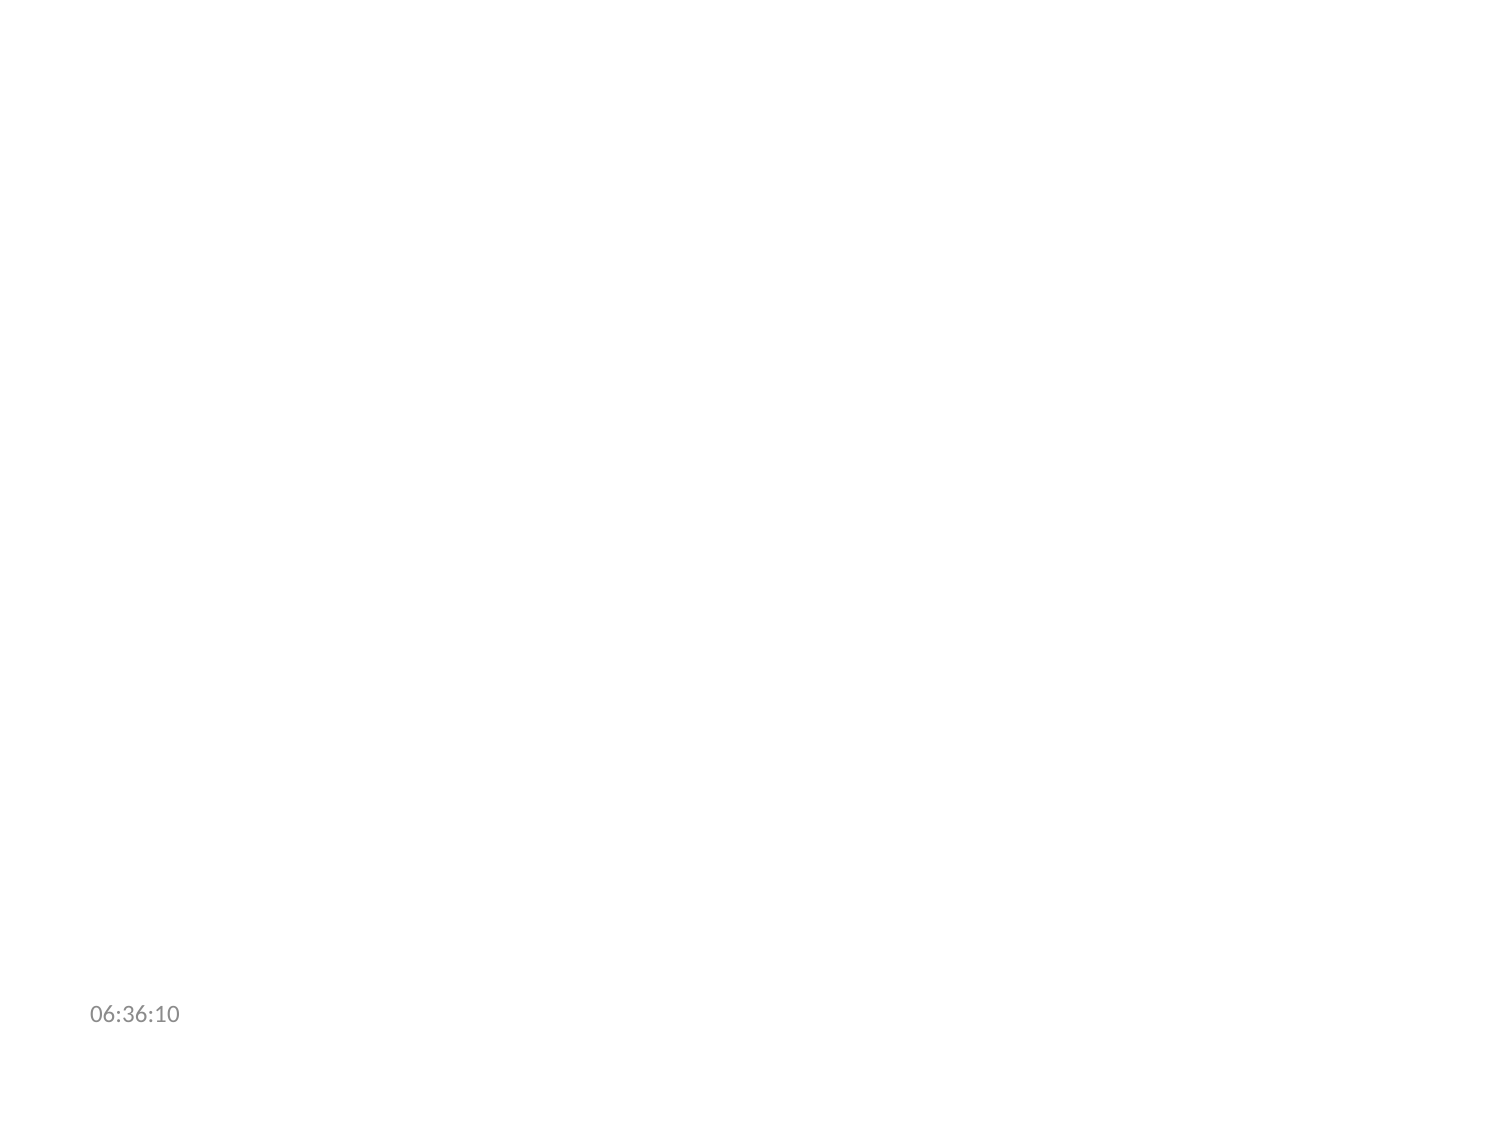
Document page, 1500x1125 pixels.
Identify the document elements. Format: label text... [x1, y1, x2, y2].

text_box 15:35:09 [75, 982, 425, 1043]
